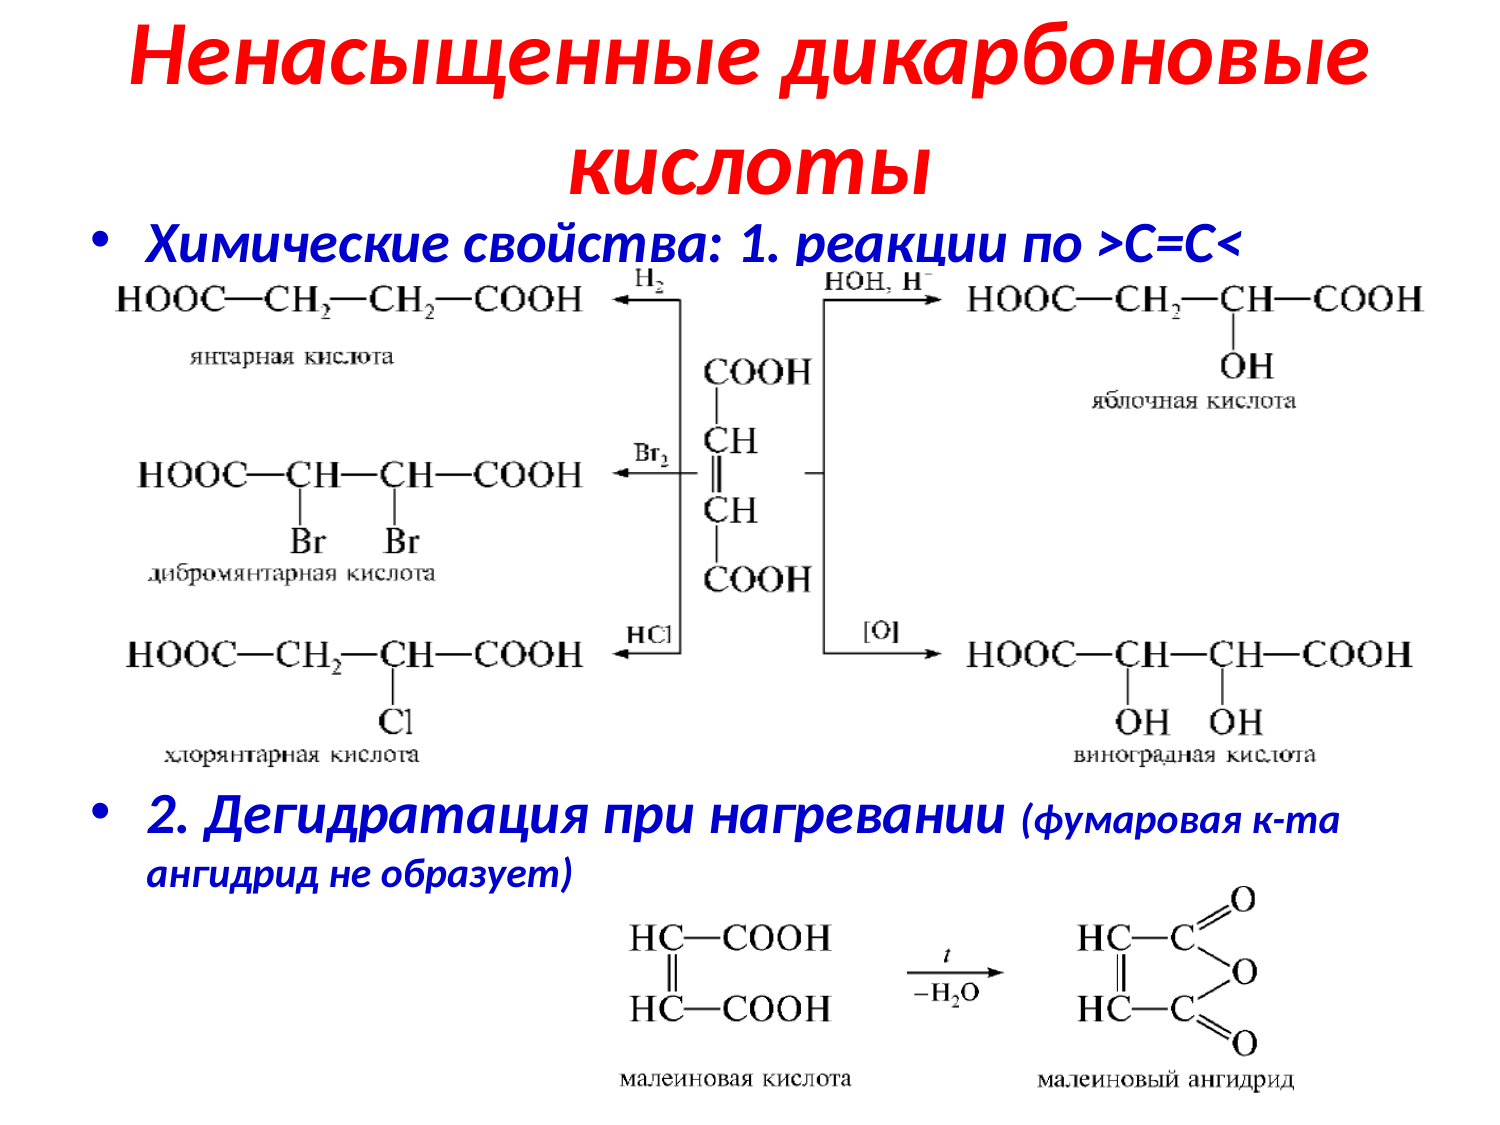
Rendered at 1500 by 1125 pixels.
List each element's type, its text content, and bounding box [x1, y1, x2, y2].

picture [105, 266, 1426, 775]
title Ненасыщенные дикарбоновые кислоты [74, 44, 1426, 162]
list Химические свойства: 1. реакции по >C=C< 2. Дегидратация при нагревании (фумаровая к-та ангидрид не образует) [74, 196, 1426, 1006]
picture [608, 869, 1312, 1095]
